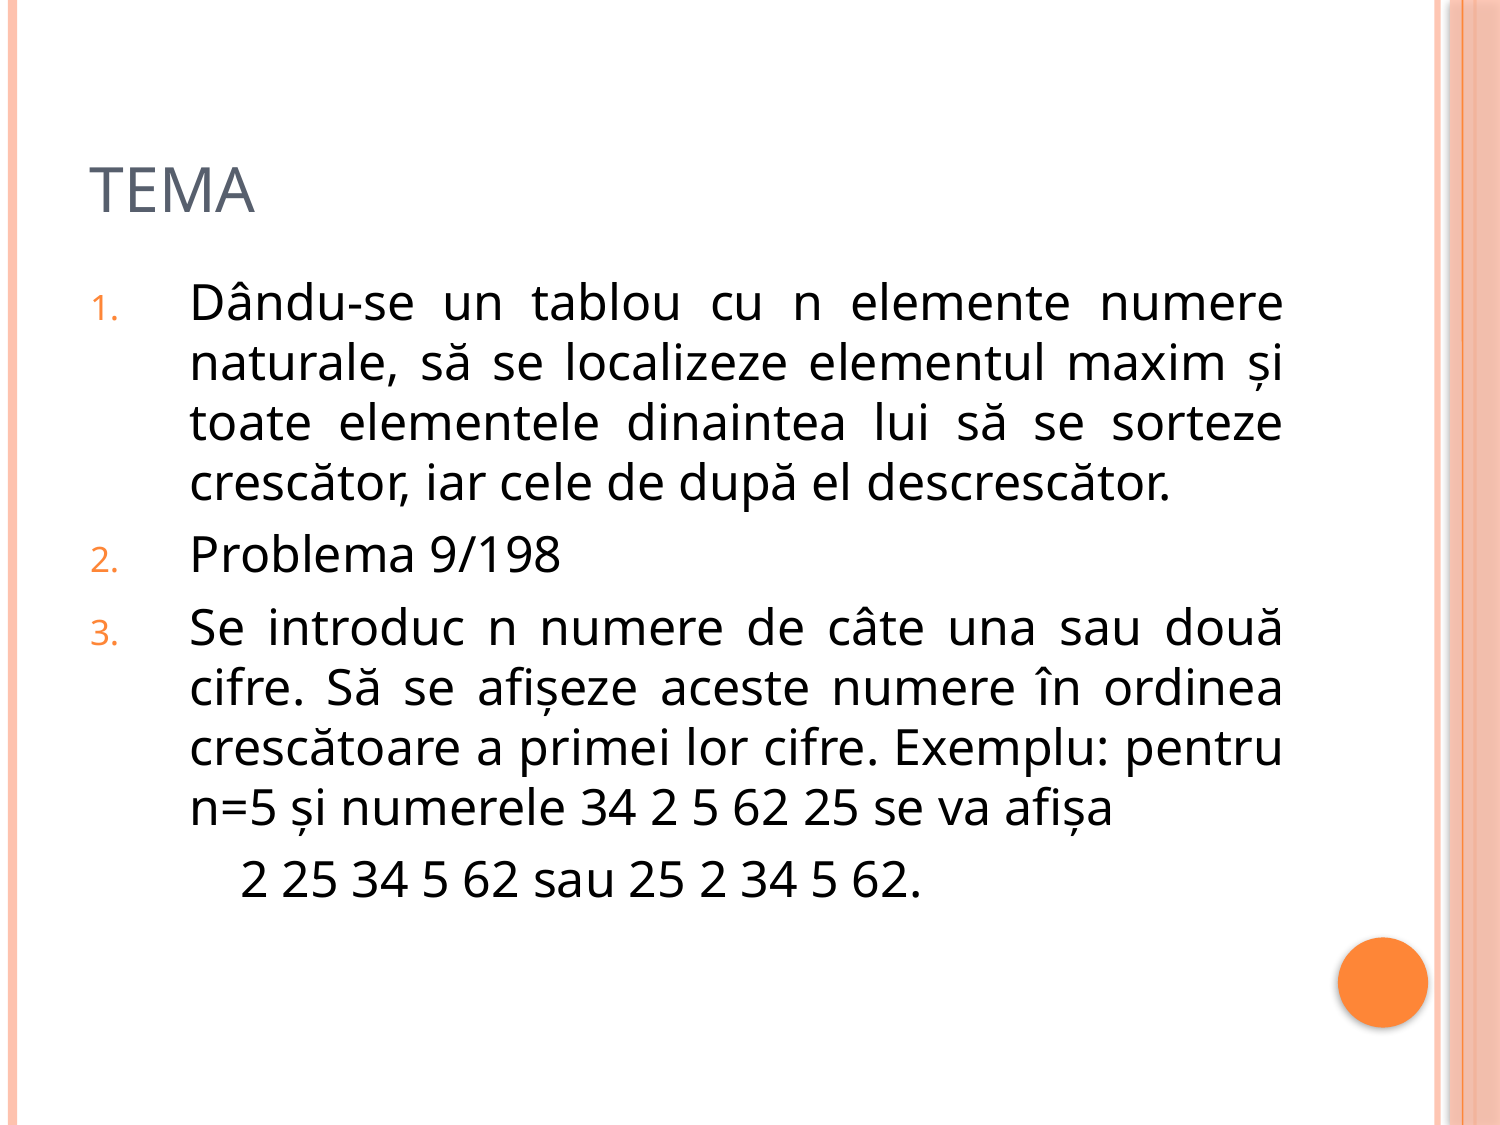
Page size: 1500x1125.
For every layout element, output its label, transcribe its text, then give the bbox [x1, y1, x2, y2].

list Dându-se un tablou cu n elemente numere naturale, să se localizeze elementul maxim şi toate elementele dinaintea lui să se sorteze crescător, iar cele de după el descrescător. Problema 9/198 Se introduc n numere de câte una sau două cifre. Să se afişeze aceste numere în ordinea crescătoare a primei lor cifre. Exemplu: pentru n=5 şi numerele 34 2 5 62 25 se va afişa 2 25 34 5 62 sau 25 2 34 5 62. [75, 262, 1300, 1062]
title Tema [75, 45, 1300, 233]
